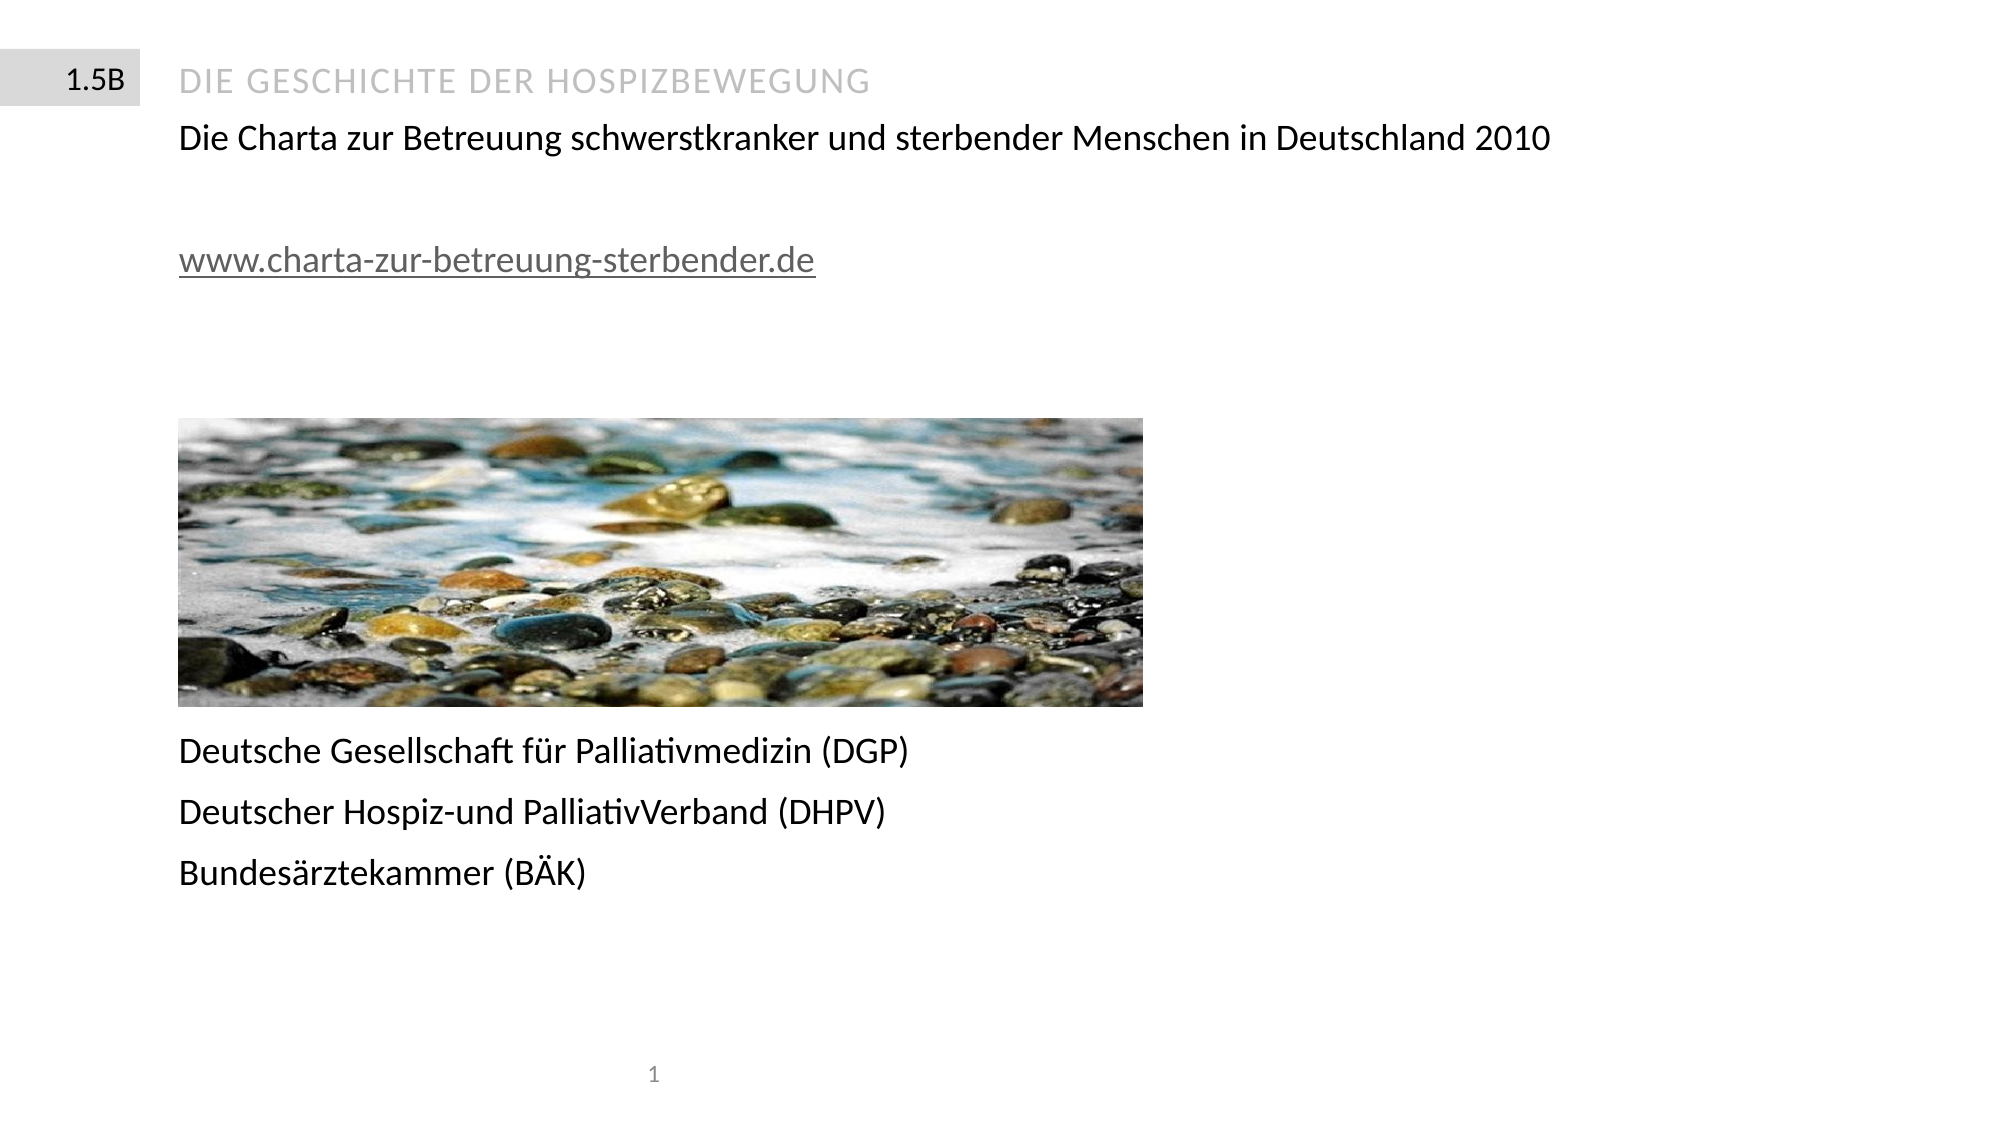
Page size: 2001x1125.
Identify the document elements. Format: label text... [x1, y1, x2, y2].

picture [178, 418, 1143, 707]
slide_number 1 [0, 1042, 675, 1103]
list Die Charta zur Betreuung schwerstkranker und sterbender Menschen in Deutschland 2010 www.charta-zur-betreuung-sterbender.de Deutsche Gesellschaft für Palliativmedizin (DGP) Deutscher Hospiz-und PalliativVerband (DHPV) Bundesärztekammer (BÄK) [164, 110, 1791, 934]
